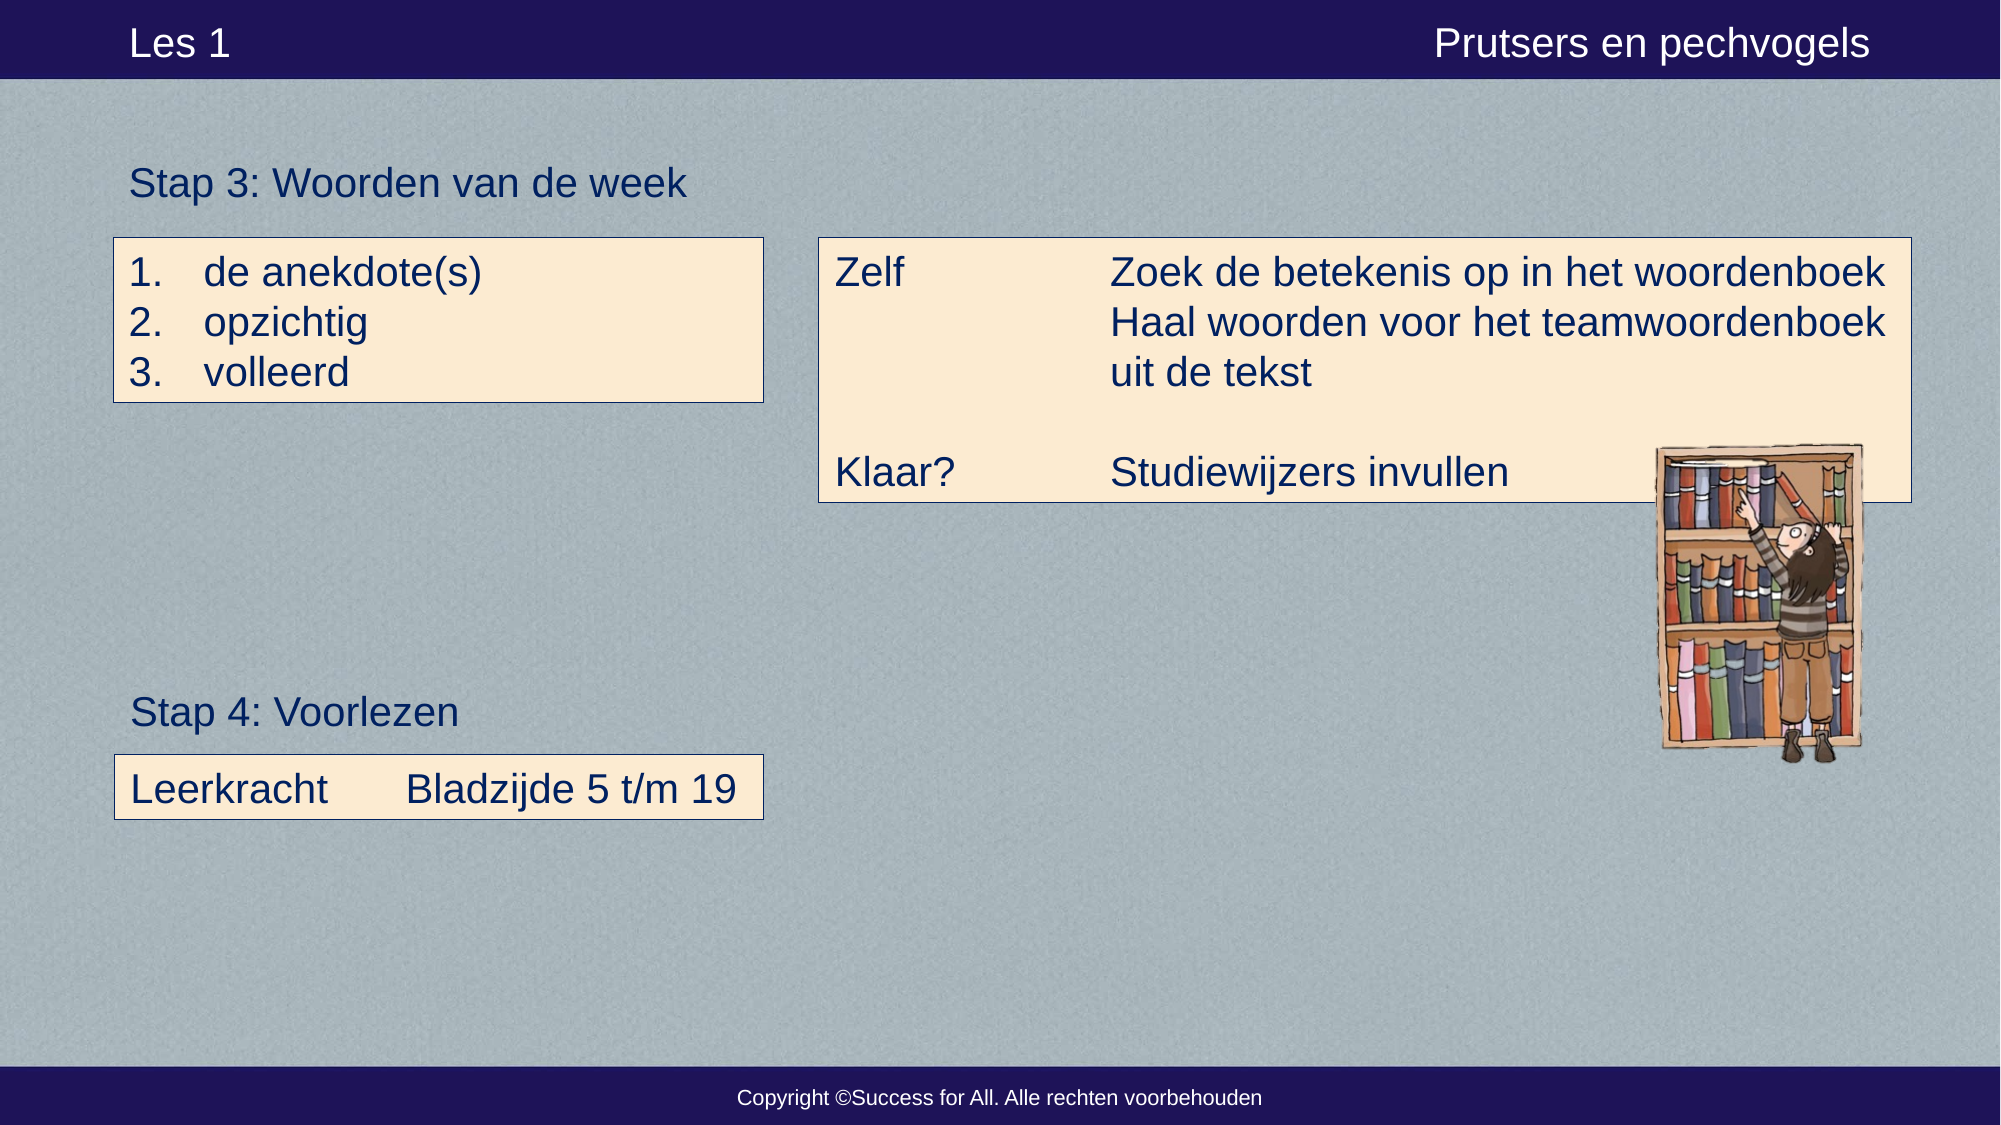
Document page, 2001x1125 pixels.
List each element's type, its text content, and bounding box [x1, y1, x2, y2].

text_box Stap 4: Voorlezen [115, 677, 475, 743]
text_box Prutsers en pechvogels [999, 8, 1886, 73]
text_box Zelf Zoek de betekenis op in het woordenboek Haal woorden voor het teamwoordenboek uit de tekst Klaar? Studiewijzers invullen [818, 237, 1912, 503]
text_box Les 1 [114, 8, 354, 73]
picture [0, 0, 2001, 1125]
text_box Copyright ©Success for All. Alle rechten voorbehouden [0, 1076, 2000, 1125]
text_box Leerkracht Bladzijde 5 t/m 19 [114, 754, 764, 820]
text_box de anekdote(s) opzichtig volleerd [113, 237, 764, 403]
text_box Stap 3: Woorden van de week [113, 148, 1635, 214]
